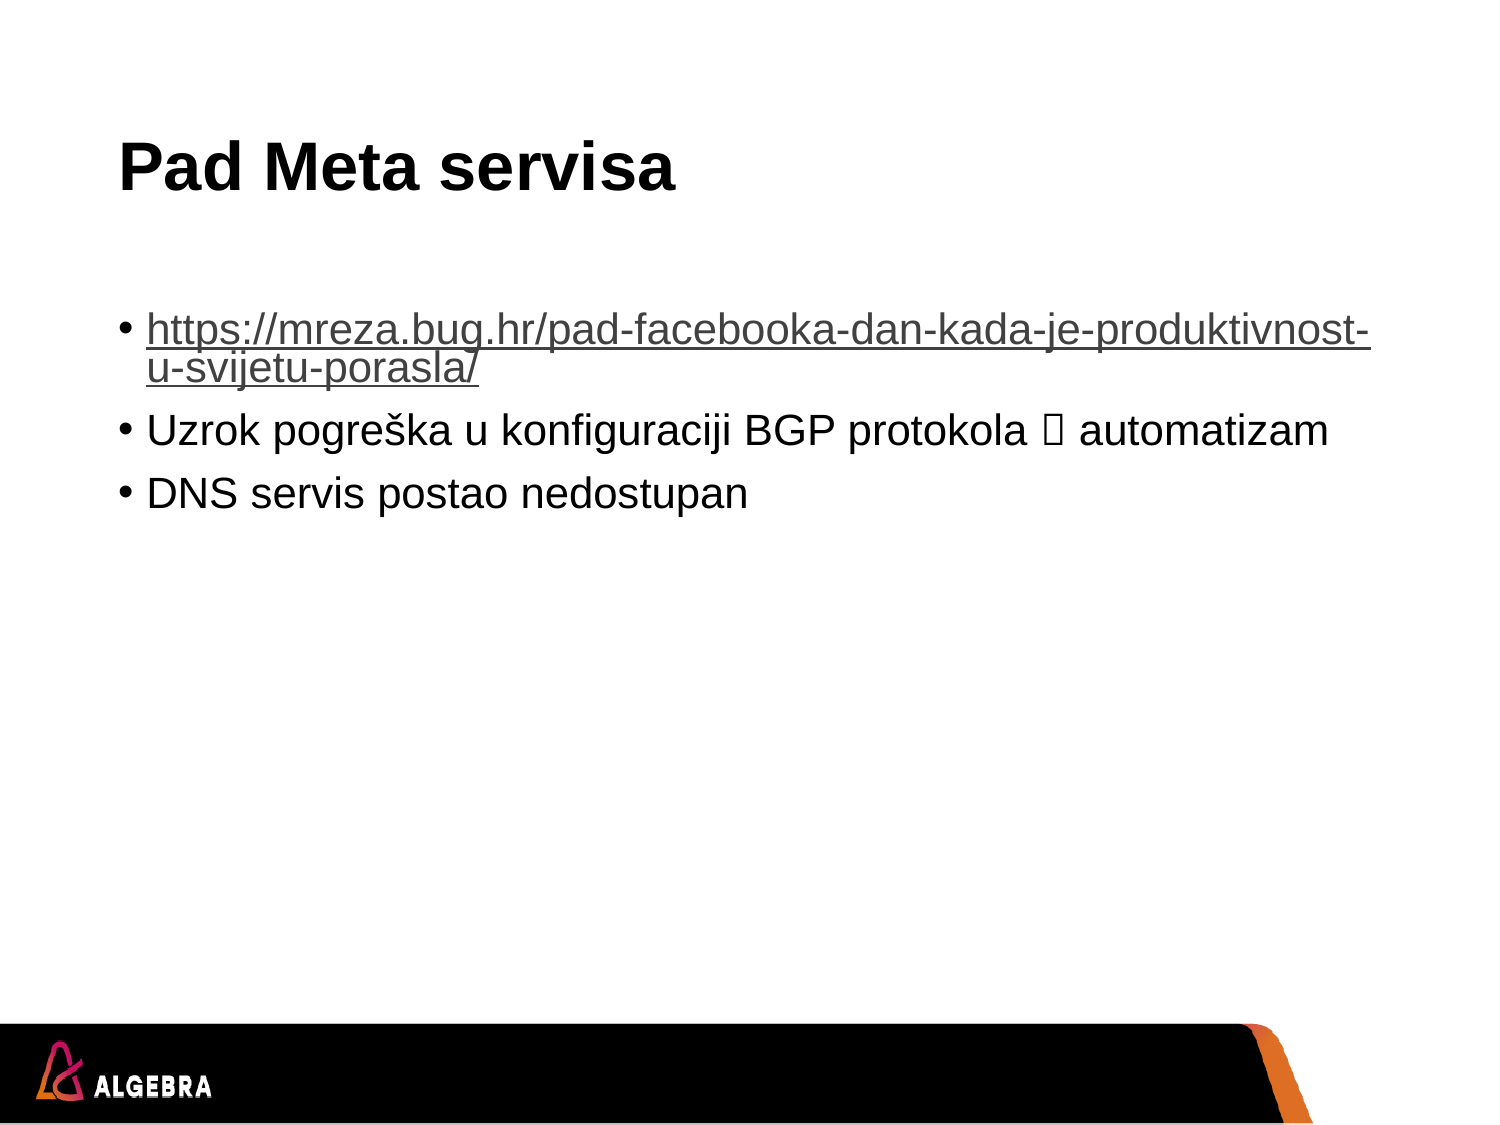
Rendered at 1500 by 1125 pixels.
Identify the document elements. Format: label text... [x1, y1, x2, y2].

title Pad Meta servisa [103, 59, 1397, 278]
list https://mreza.bug.hr/pad-facebooka-dan-kada-je-produktivnost-u-svijetu-porasla/ Uzrok pogreška u konfiguraciji BGP protokola  automatizam DNS servis postao nedostupan [103, 299, 1397, 1014]
picture [0, 1023, 1468, 1125]
